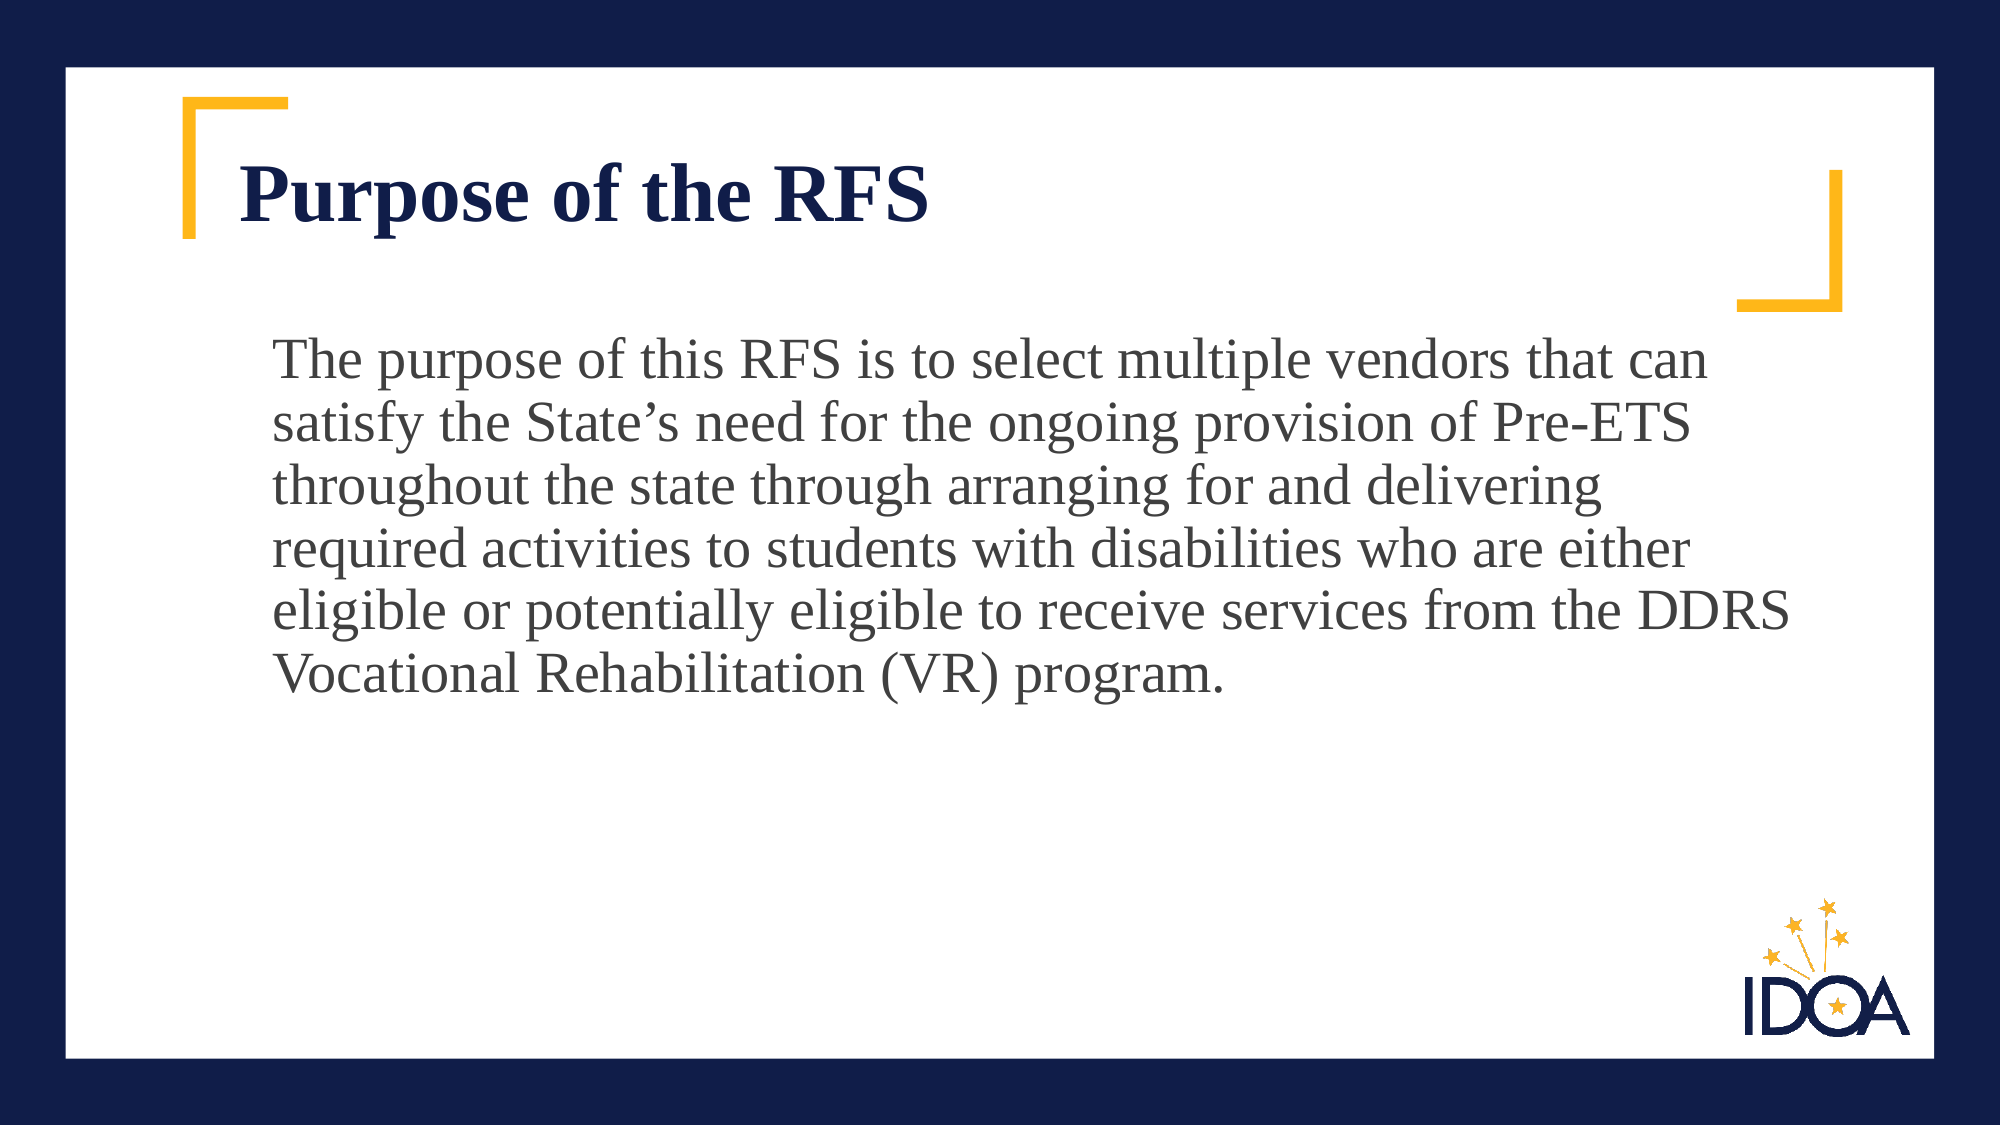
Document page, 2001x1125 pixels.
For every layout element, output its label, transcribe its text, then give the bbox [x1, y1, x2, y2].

list The purpose of this RFS is to select multiple vendors that can satisfy the State’s need for the ongoing provision of Pre-ETS throughout the state through arranging for and delivering required activities to students with disabilities who are either eligible or potentially eligible to receive services from the DDRS Vocational Rehabilitation (VR) program. [225, 320, 1824, 983]
title Purpose of the RFS [225, 142, 1800, 279]
picture [1702, 857, 1959, 1114]
